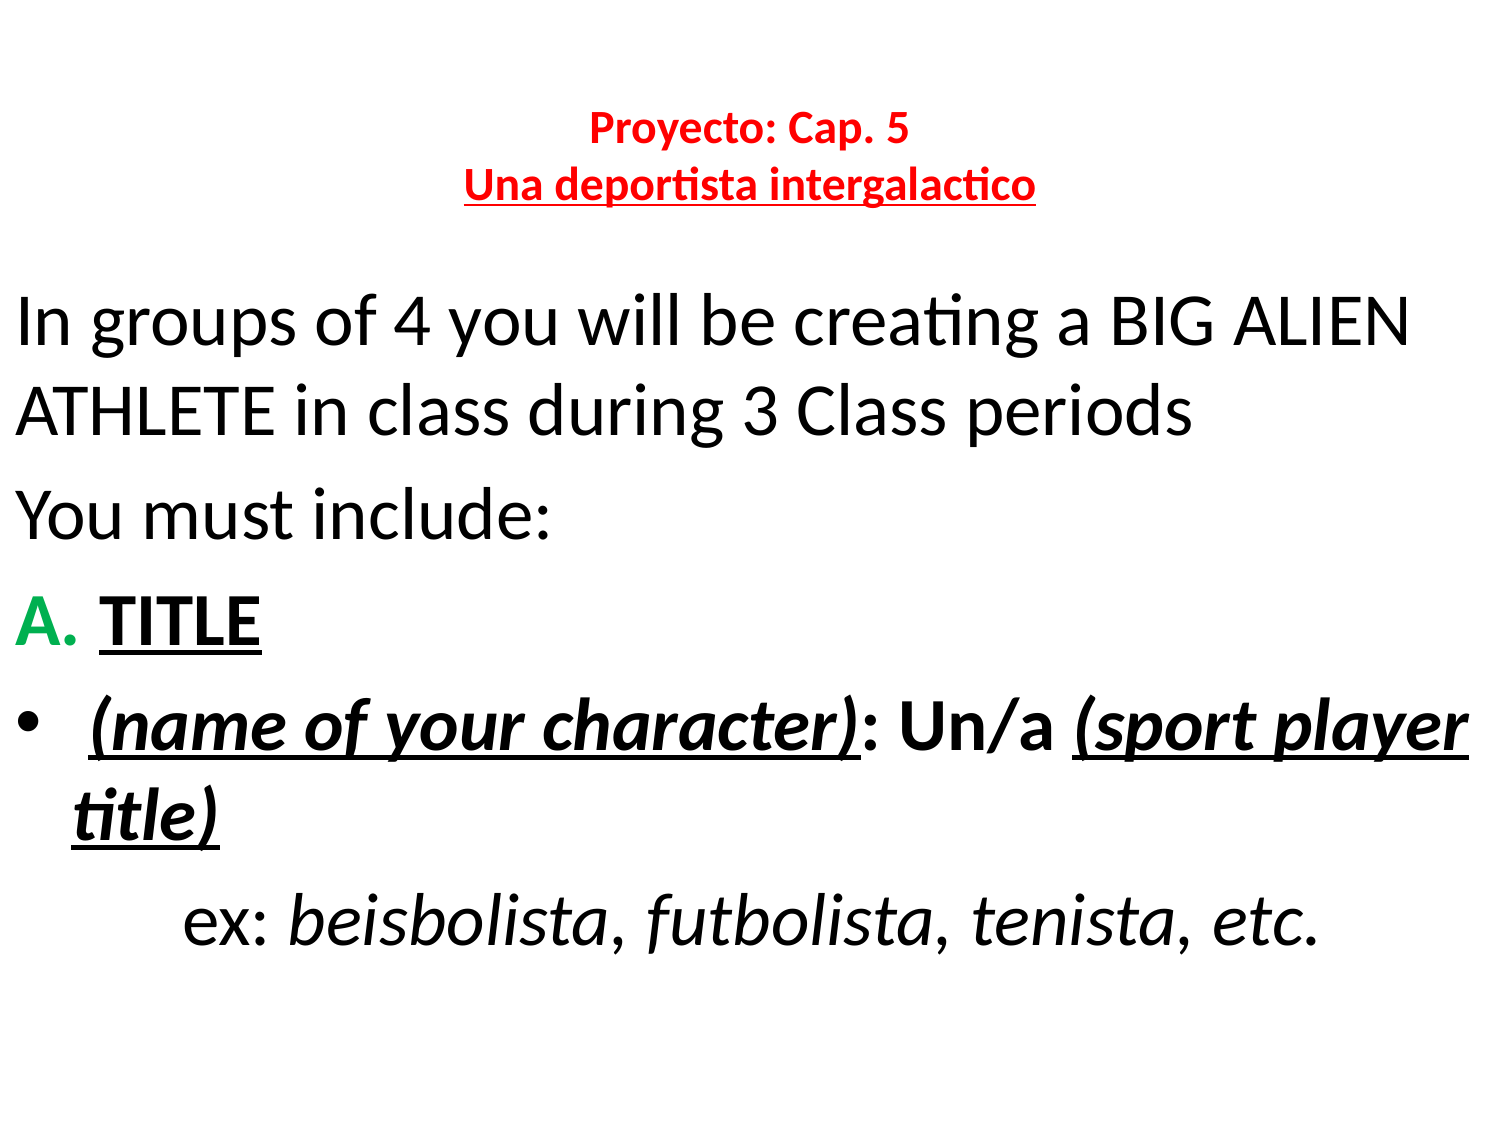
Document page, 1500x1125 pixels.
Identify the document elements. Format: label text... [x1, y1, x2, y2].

list In groups of 4 you will be creating a BIG ALIEN ATHLETE in class during 3 Class periods You must include: TITLE (name of your character): Un/a (sport player title) ex: beisbolista, futbolista, tenista, etc. [0, 262, 1500, 1005]
title Proyecto: Cap. 5 Una deportista intergalactico [75, 87, 1425, 262]
